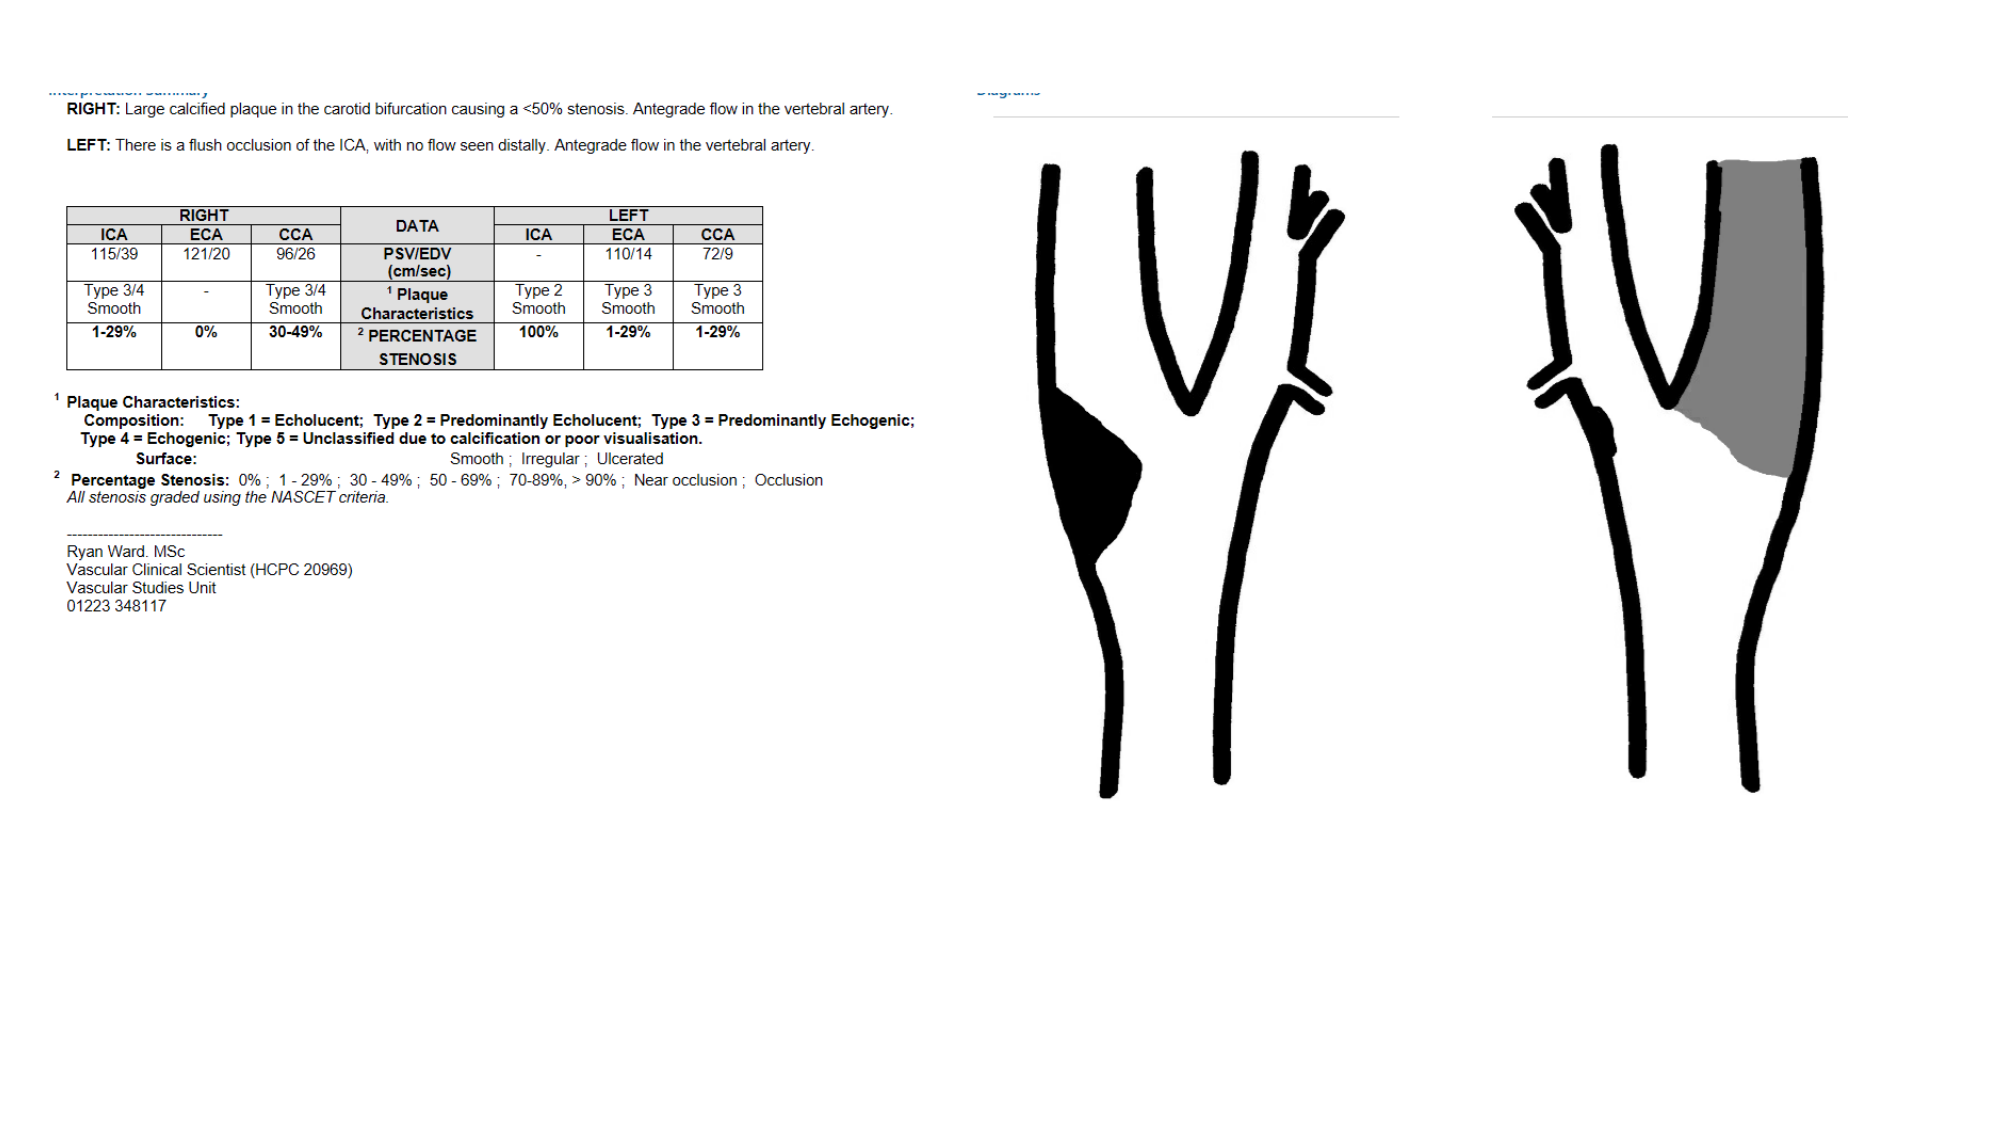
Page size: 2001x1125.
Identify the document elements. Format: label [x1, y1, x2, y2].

picture [44, 93, 1848, 860]
